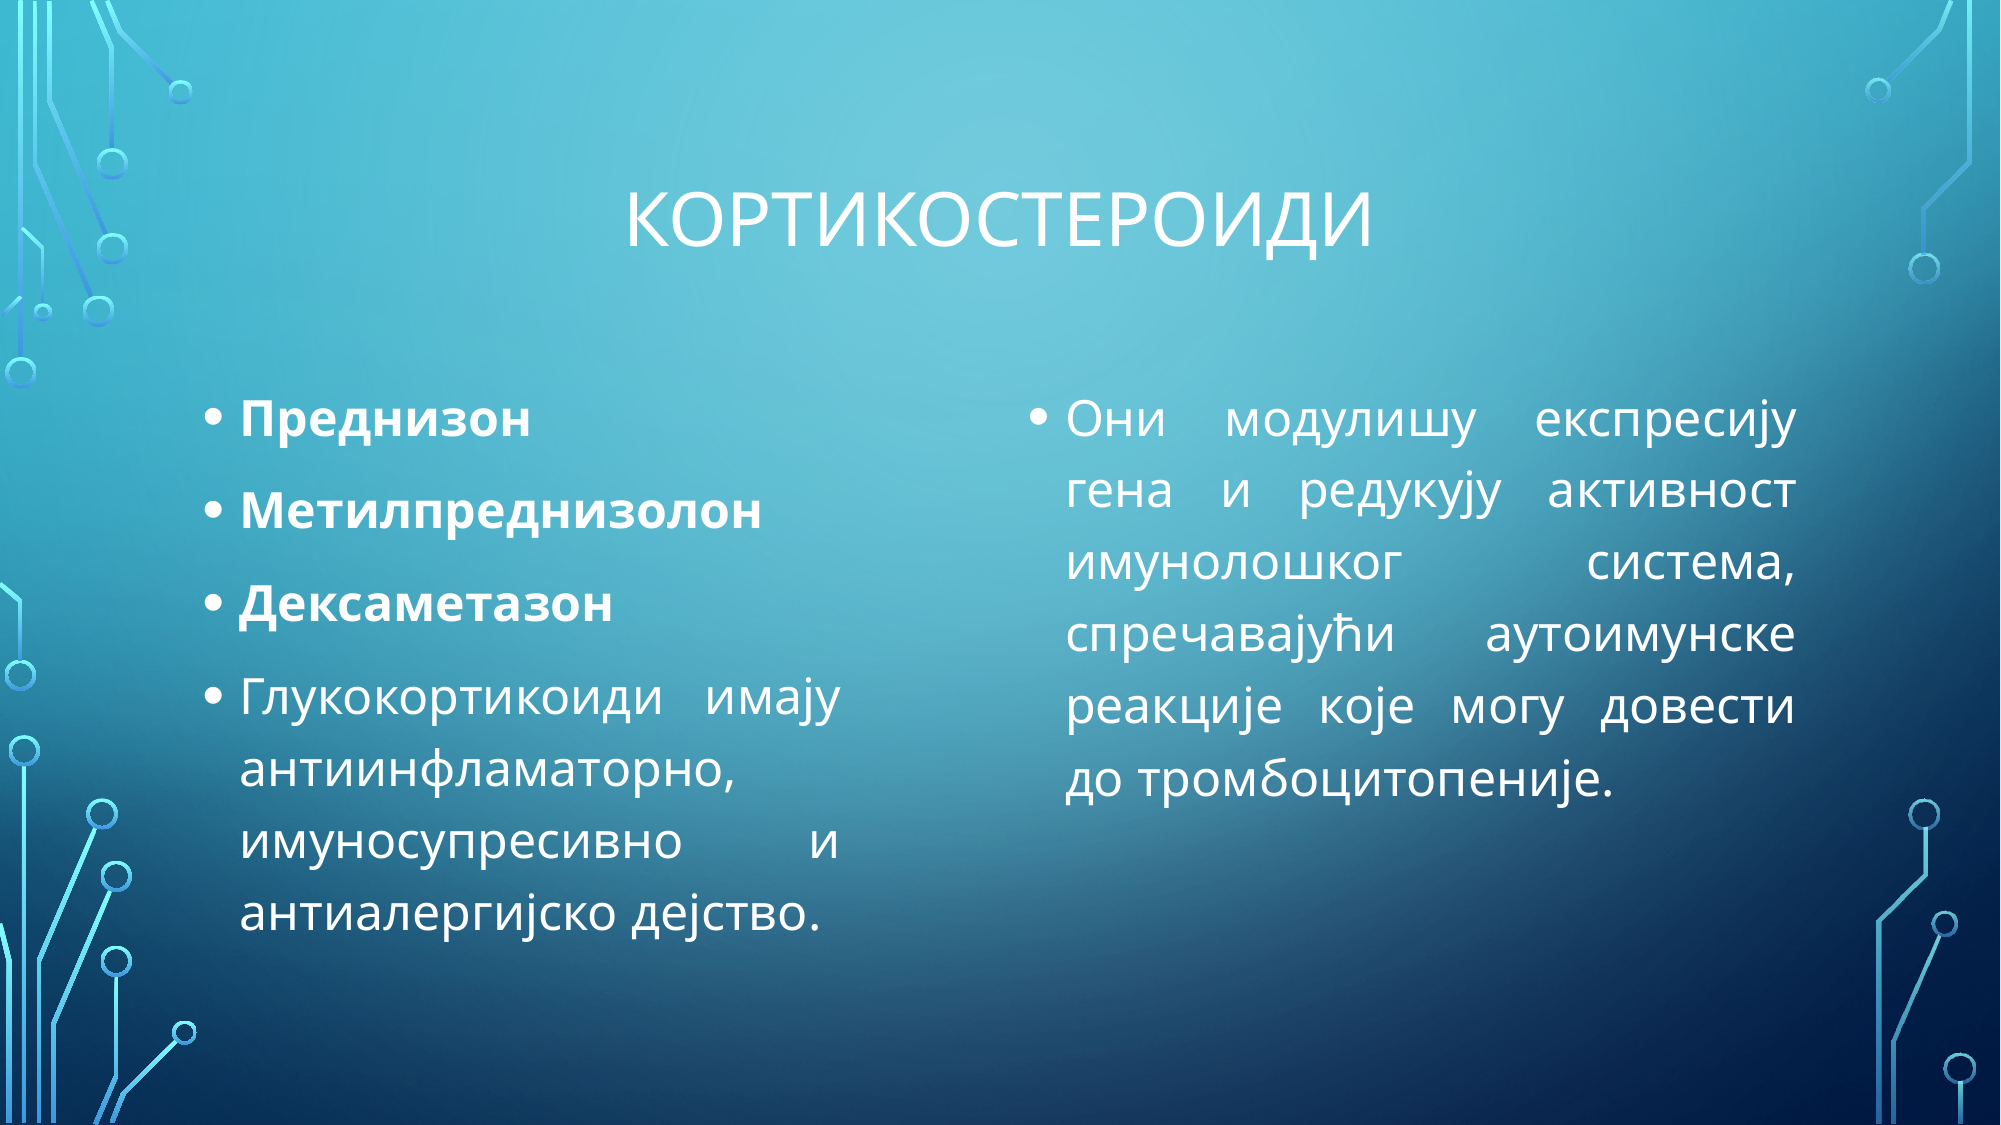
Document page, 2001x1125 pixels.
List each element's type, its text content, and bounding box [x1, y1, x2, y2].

title Кортикостероиди [187, 101, 1813, 344]
list Преднизон Метилпреднизолон Дексаметазон Глукокортикоиди имају антиинфламаторно, имуносупресивно и антиалергијско дејство. [187, 366, 857, 948]
list Они модулишу експресију гена и редукују активност имунолошког система, спречавајући аутоимунске реакције које могу довести до тромбоцитопеније. [1012, 366, 1813, 948]
